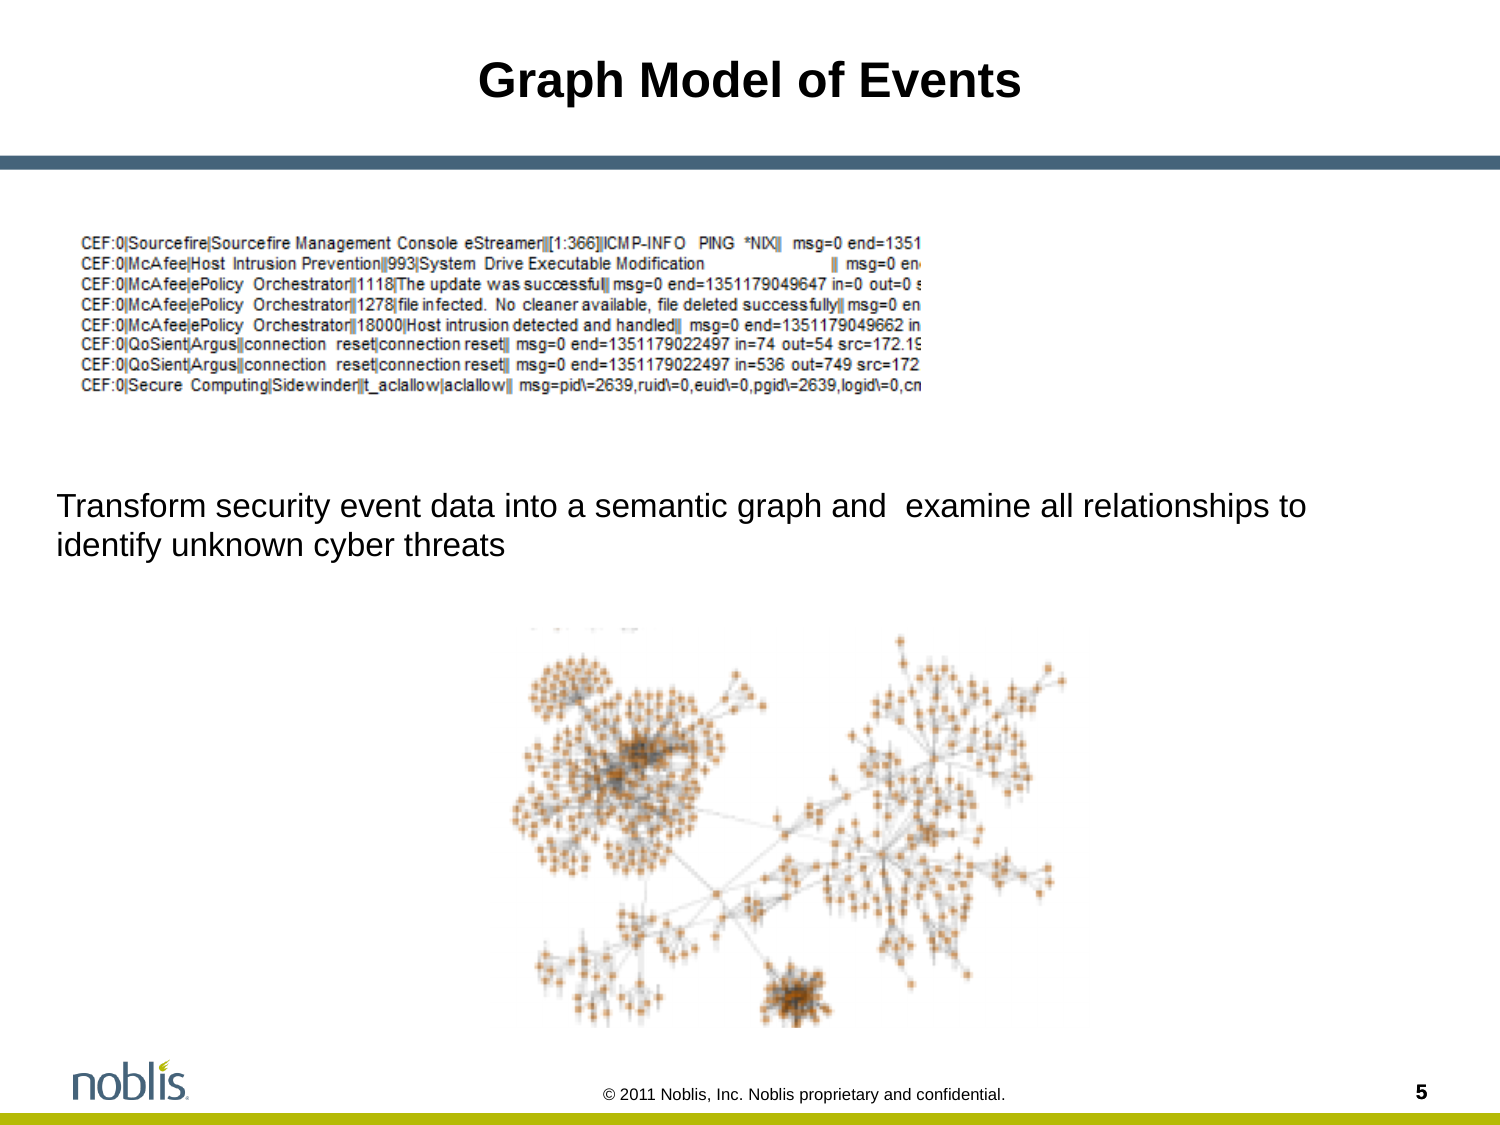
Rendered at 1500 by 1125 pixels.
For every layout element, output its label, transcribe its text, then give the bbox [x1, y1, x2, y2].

picture [73, 1059, 189, 1100]
title Graph Model of Events [74, 0, 1426, 156]
text_box Transform security event data into a semantic graph and examine all relationships to identify unknown cyber threats [41, 476, 1402, 571]
picture [491, 528, 1090, 1125]
picture [74, 232, 921, 396]
